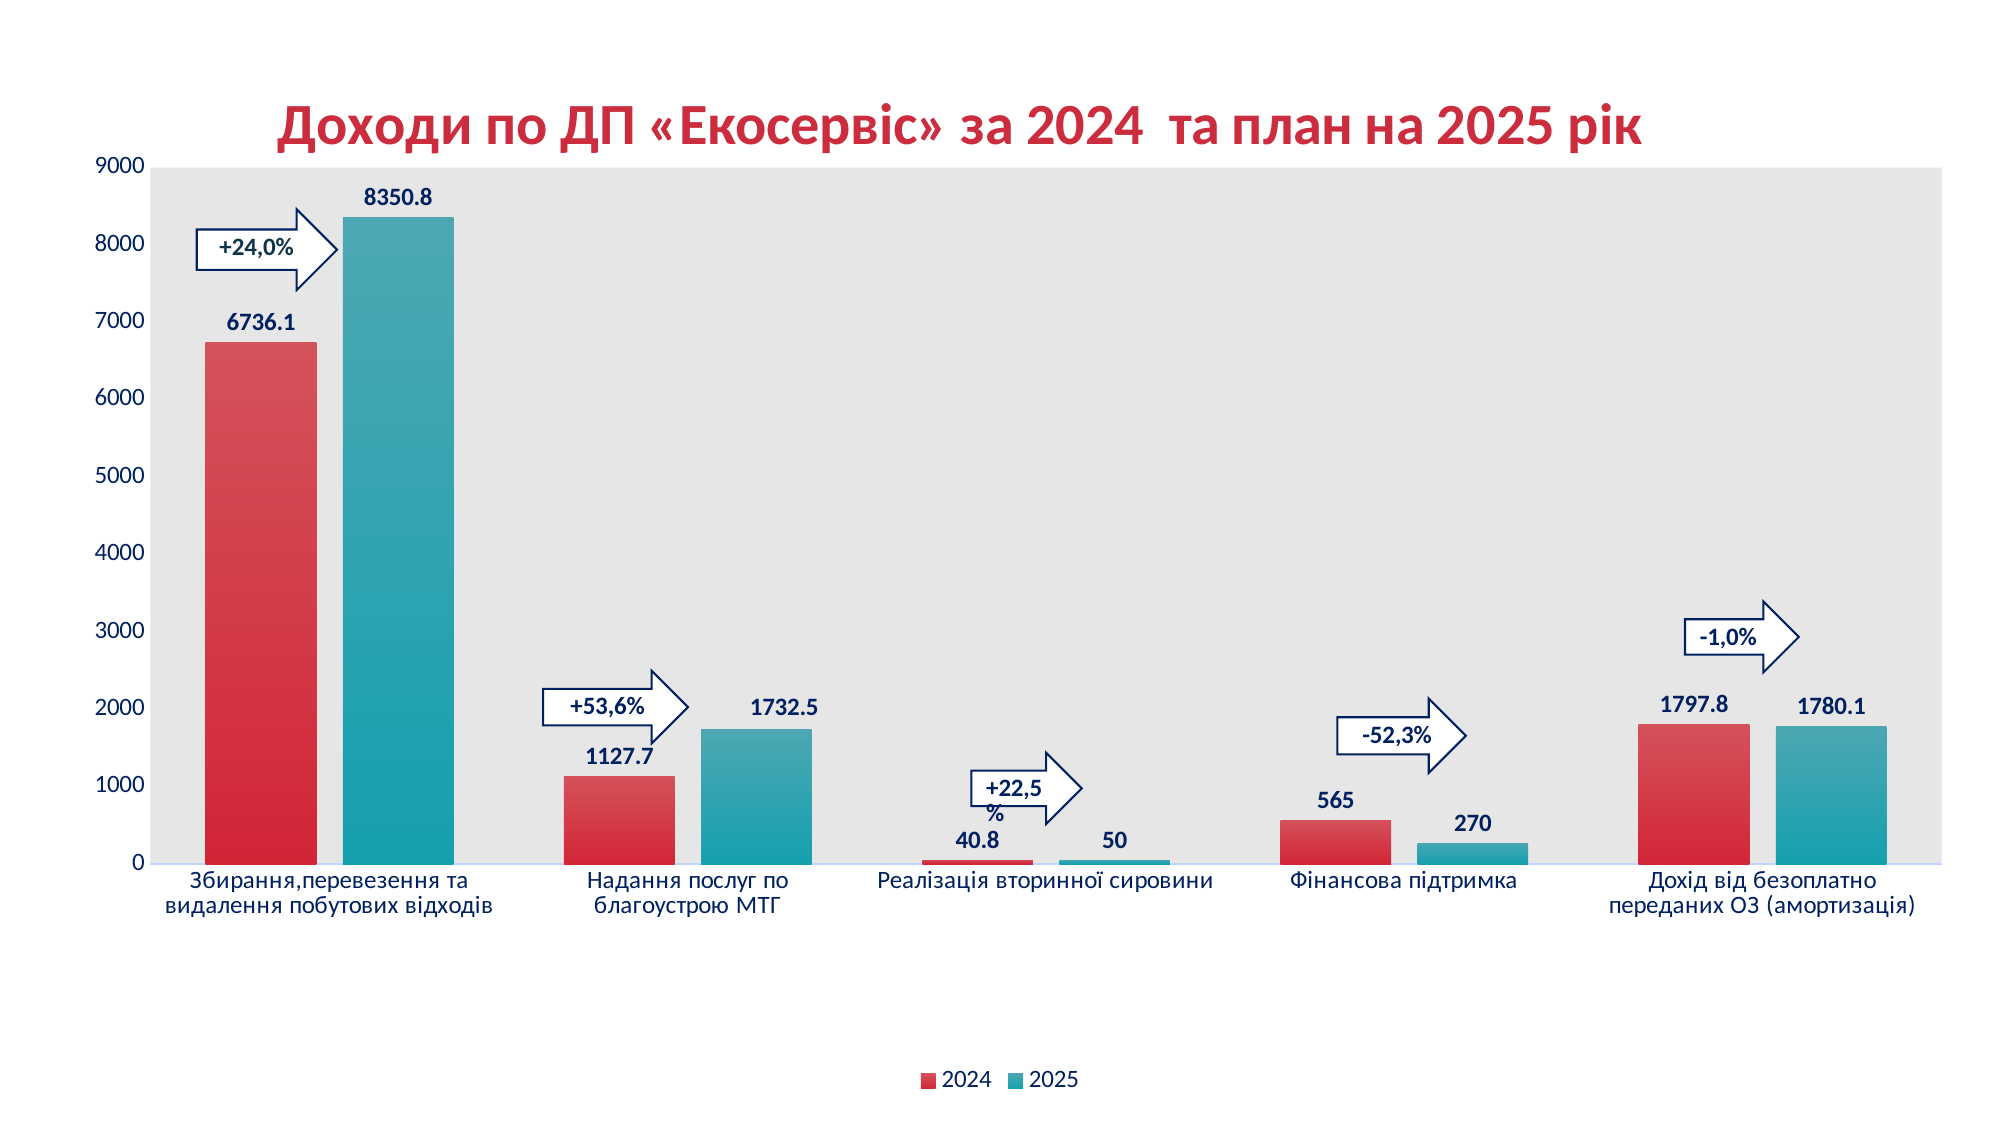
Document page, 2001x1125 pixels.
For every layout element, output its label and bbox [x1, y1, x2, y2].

chart [32, 57, 1967, 1100]
